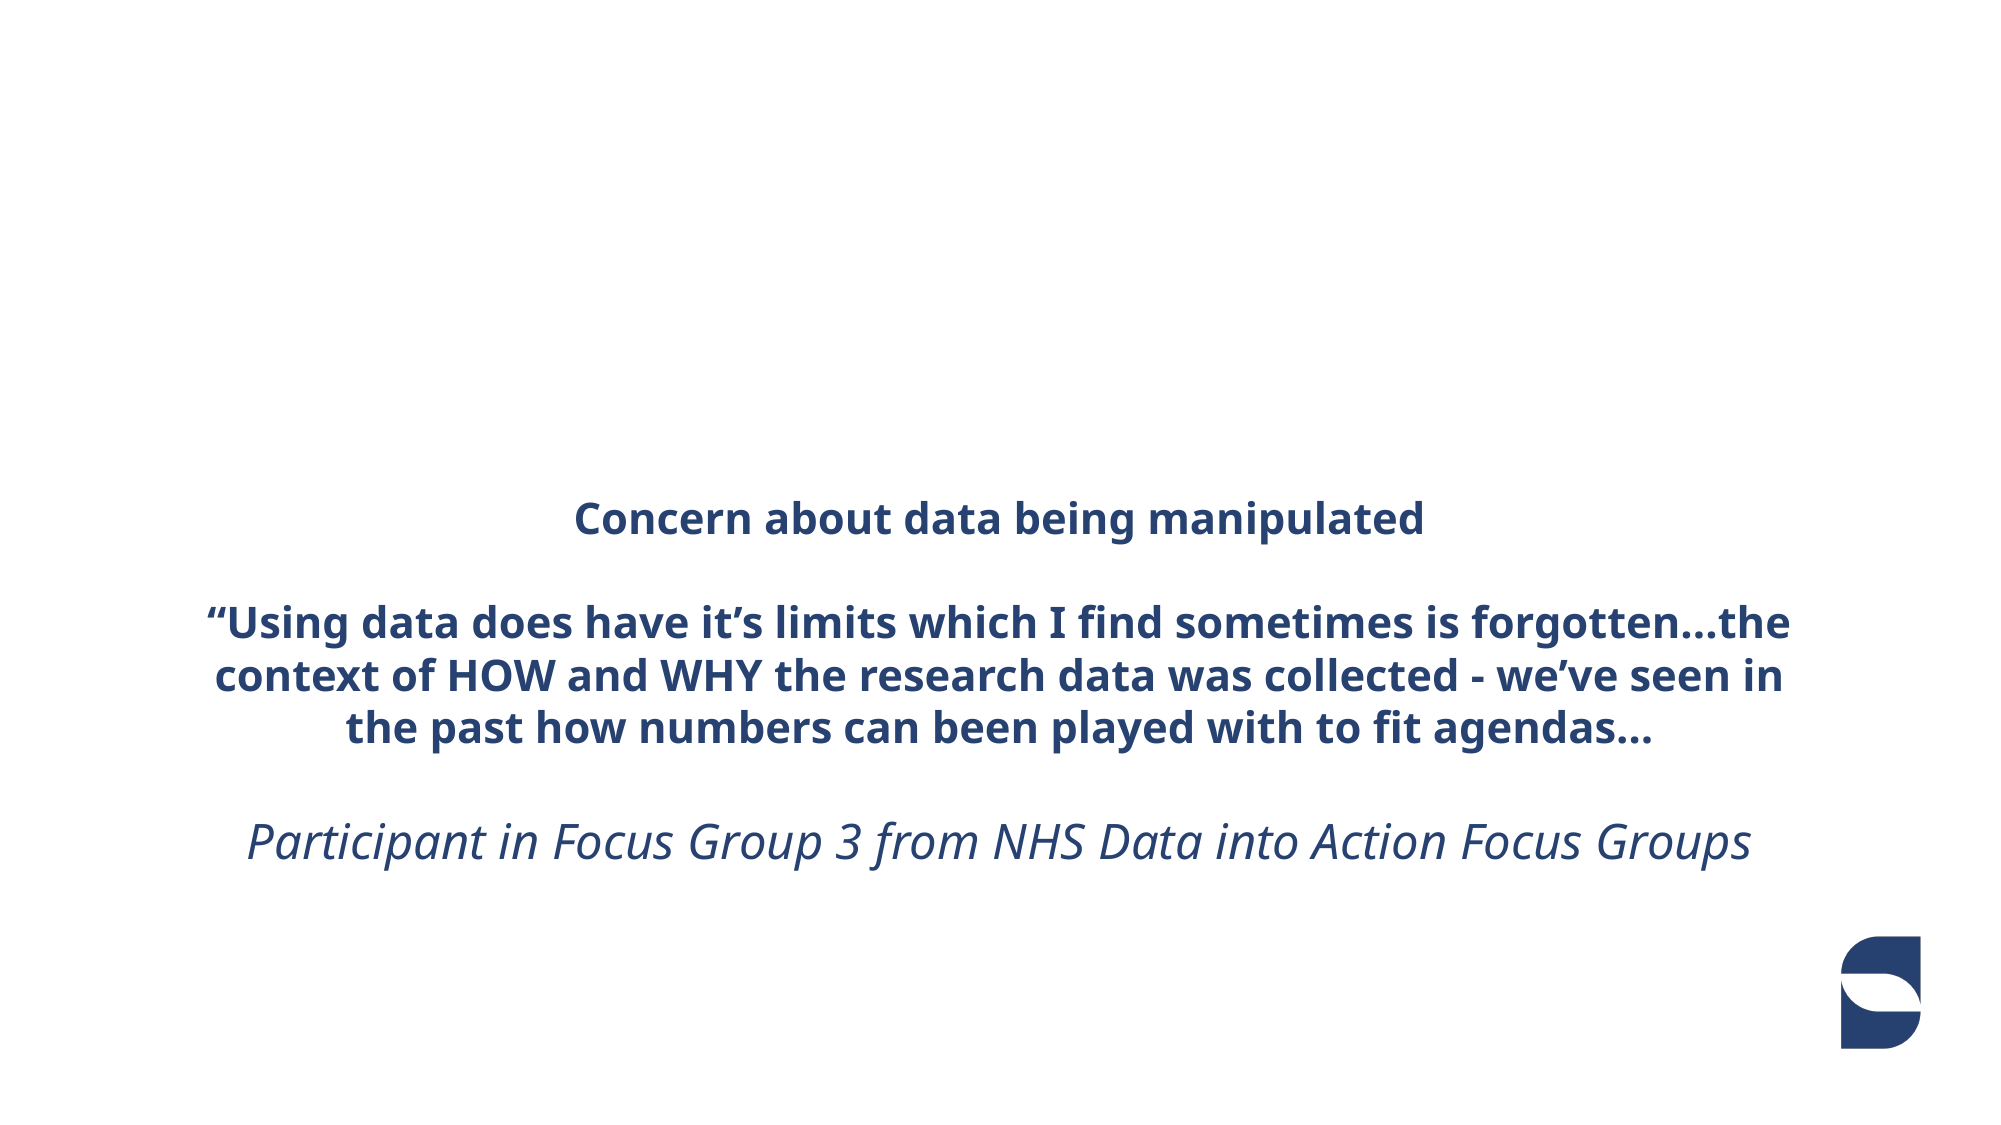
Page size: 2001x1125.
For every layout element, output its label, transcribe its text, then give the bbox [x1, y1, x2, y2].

picture [1818, 913, 1944, 1072]
title Concern about data being manipulated “Using data does have it’s limits which I find sometimes is forgotten...the context of HOW and WHY the research data was collected - we’ve seen in the past how numbers can been played with to fit agendas… Participant in Focus Group 3 from NHS Data into Action Focus Groups [190, 454, 1810, 885]
